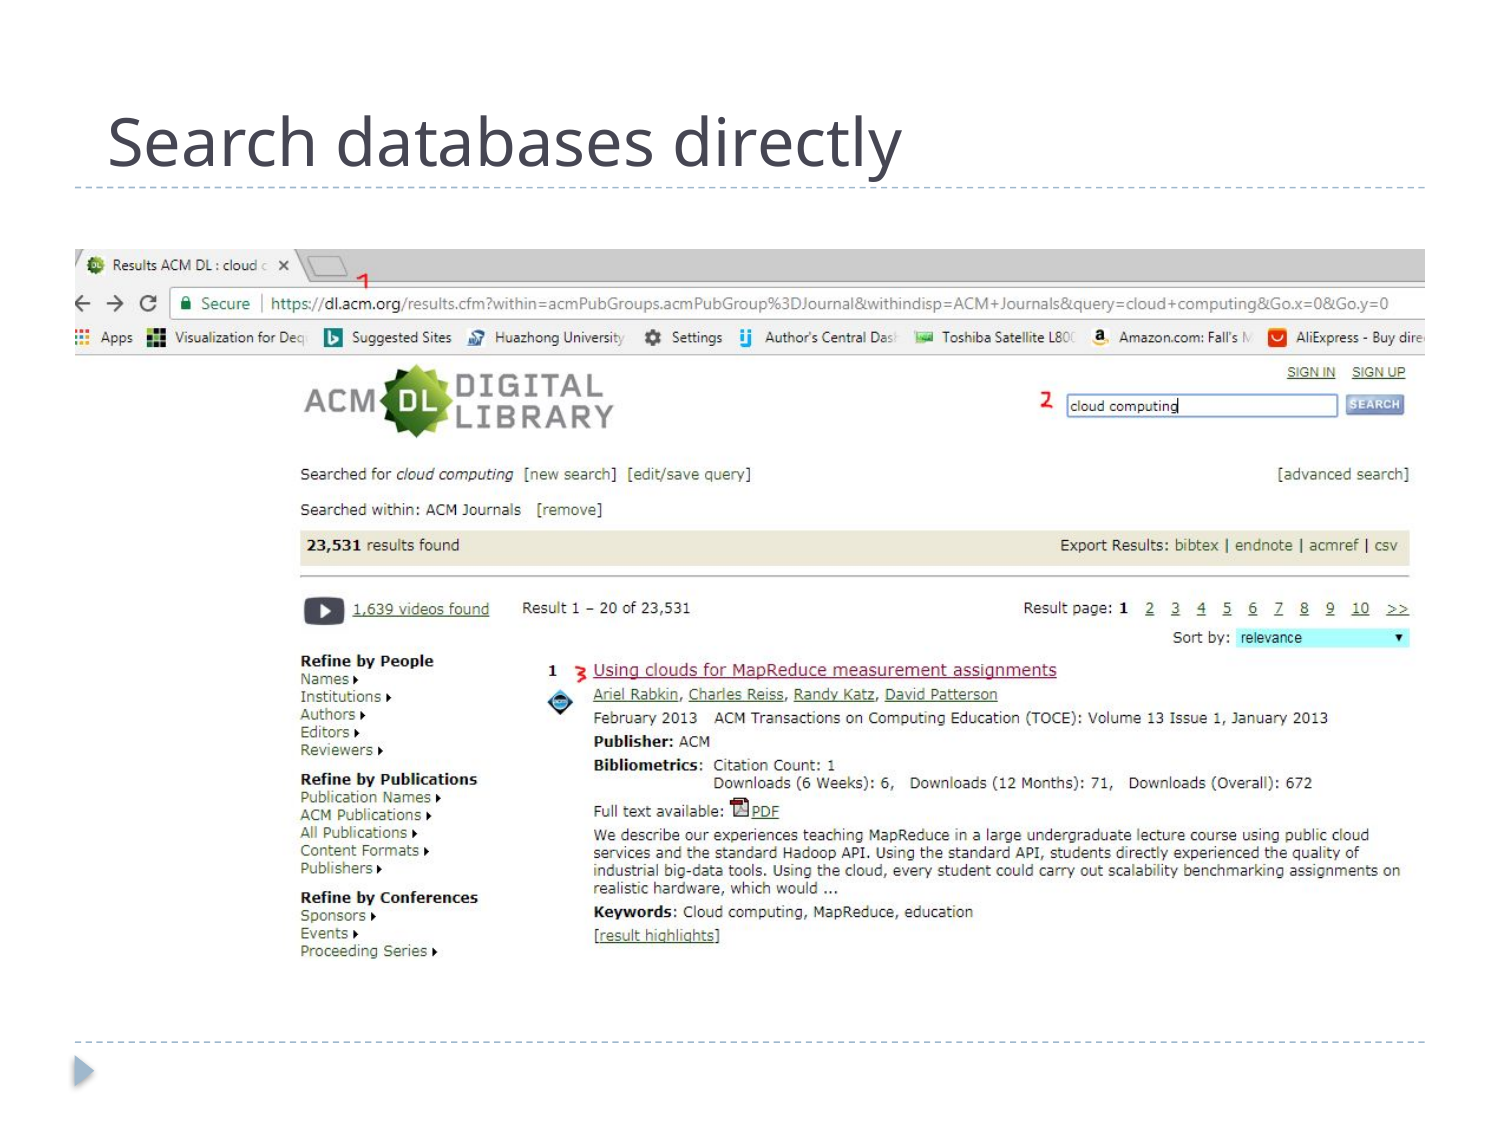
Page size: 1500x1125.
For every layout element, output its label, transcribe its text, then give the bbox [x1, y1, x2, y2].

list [74, 249, 1426, 961]
title Search databases directly [75, 24, 1425, 188]
